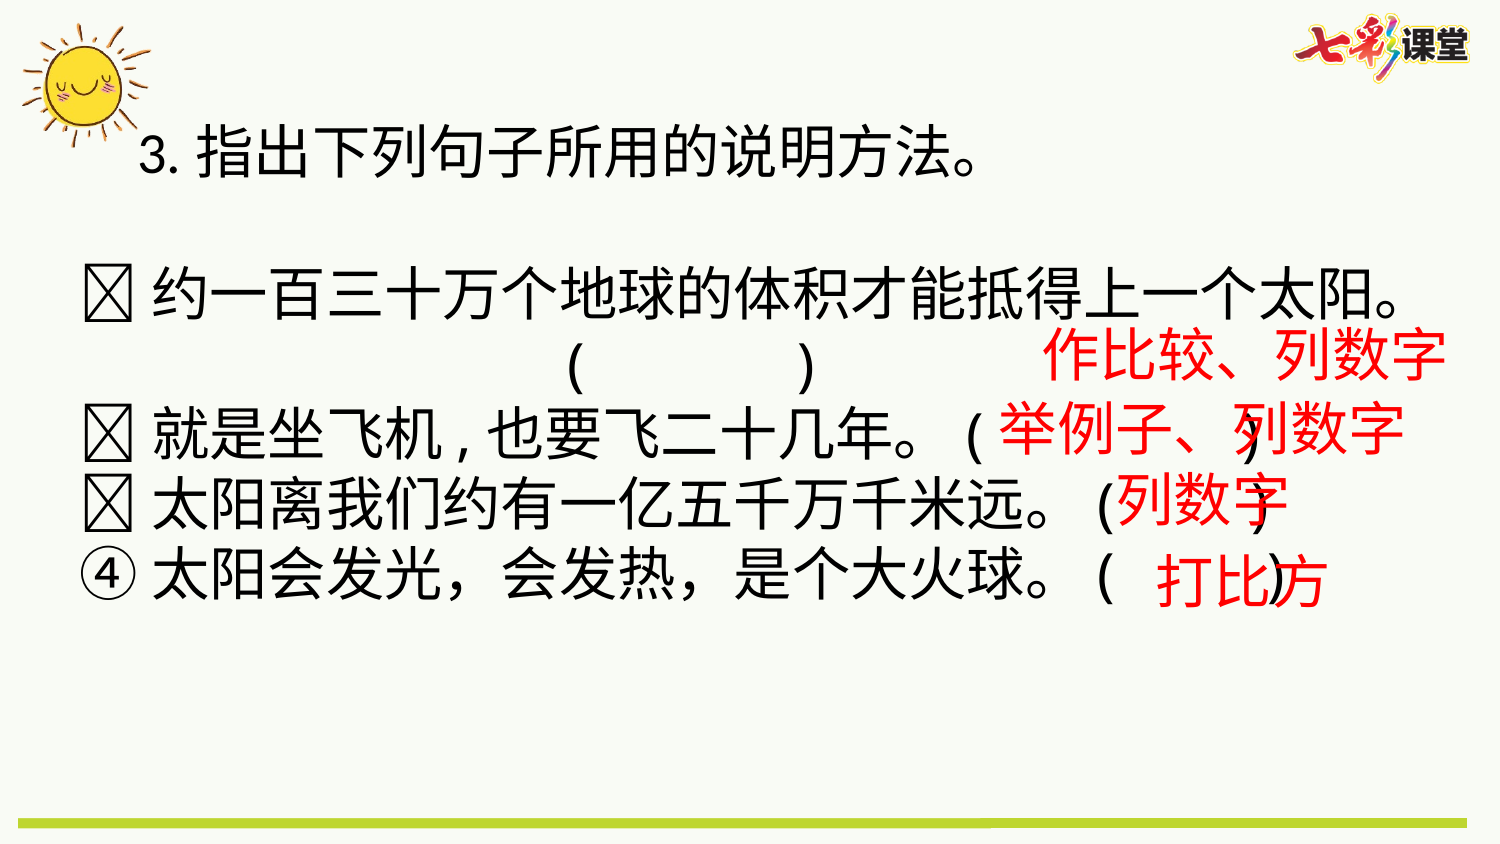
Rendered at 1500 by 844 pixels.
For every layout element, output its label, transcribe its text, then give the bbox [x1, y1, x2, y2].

text_box 作比较、列数字 [1026, 310, 1464, 396]
text_box 3.指出下列句子所用的说明方法。 [122, 107, 1026, 193]
picture [18, 771, 1467, 844]
text_box 打比方 [1141, 537, 1346, 623]
text_box 列数字 [1100, 470, 1306, 540]
text_box 约一百三十万个地球的体积才能抵得上一个太阳。 ( ) 就是坐飞机,也要飞二十几年。( ) 太阳离我们约有一亿五千万千米远。( ) ④太阳会发光，会发热，是个大火球。( ) [64, 249, 1500, 615]
picture [0, 0, 173, 172]
picture [1291, 9, 1472, 87]
text_box 举例子、列数字 [984, 384, 1422, 470]
